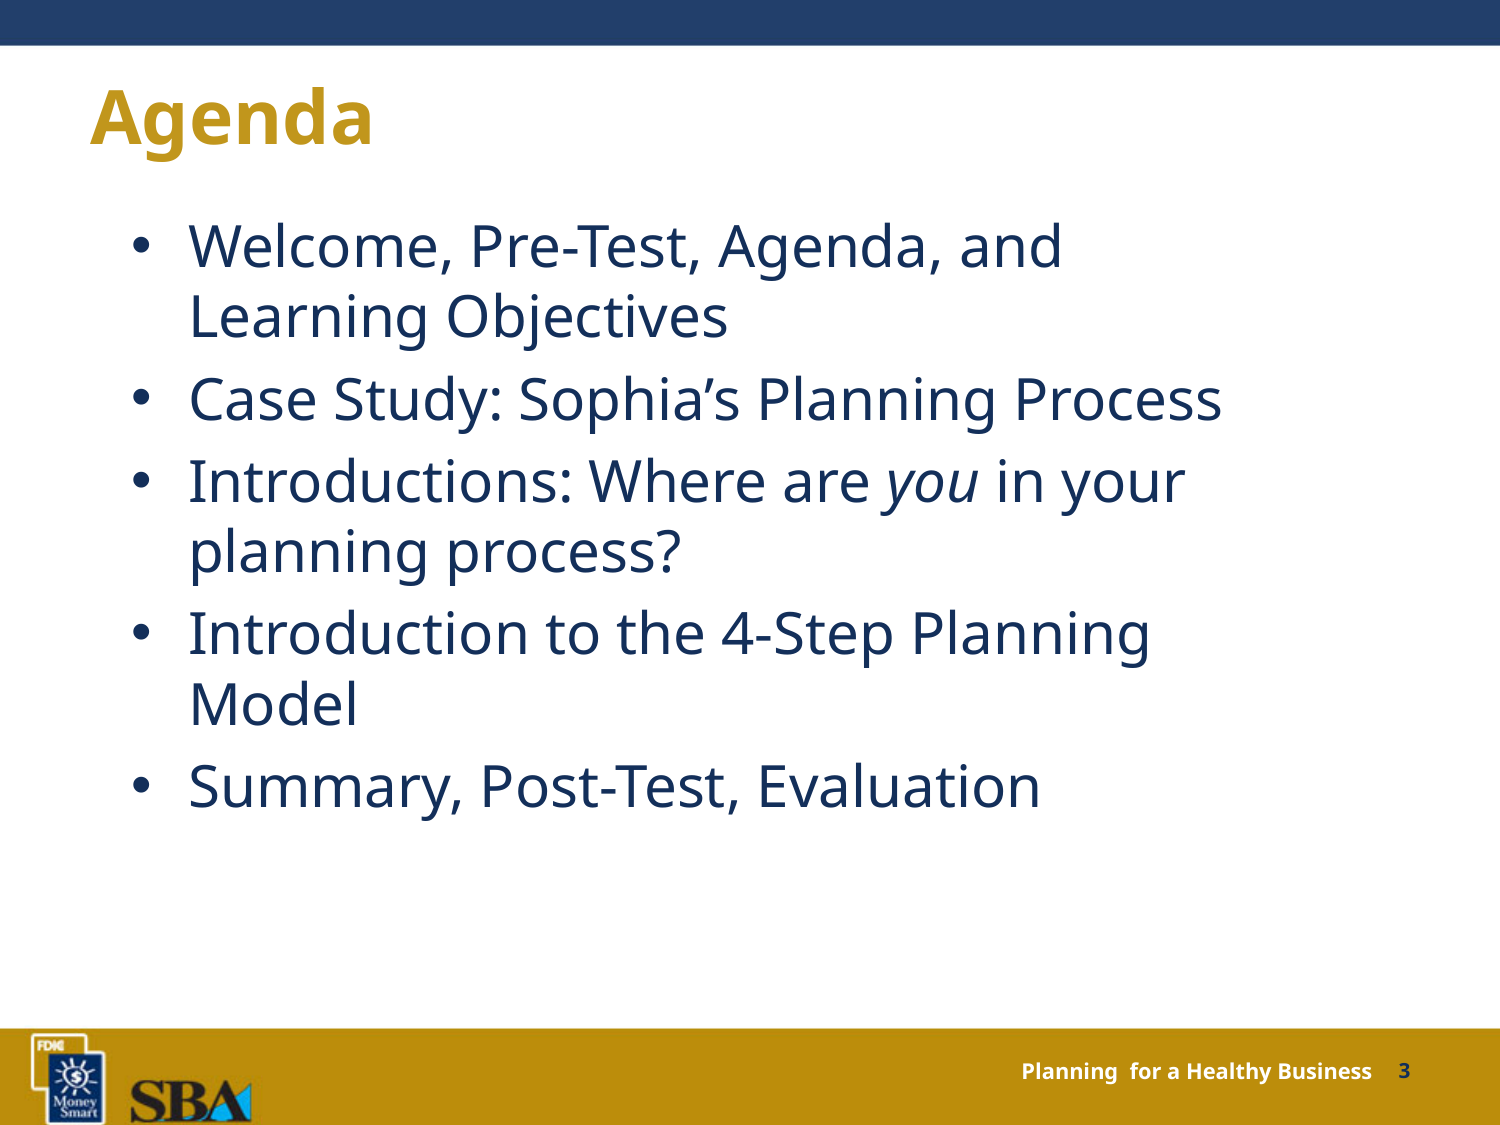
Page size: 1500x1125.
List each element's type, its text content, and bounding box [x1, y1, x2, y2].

title Agenda [74, 62, 1426, 163]
list Welcome, Pre-Test, Agenda, and Learning Objectives Case Study: Sophia’s Planning Process Introductions: Where are you in your planning process? Introduction to the 4-Step Planning Model Summary, Post-Test, Evaluation [116, 187, 1260, 841]
picture [0, 0, 1500, 1125]
